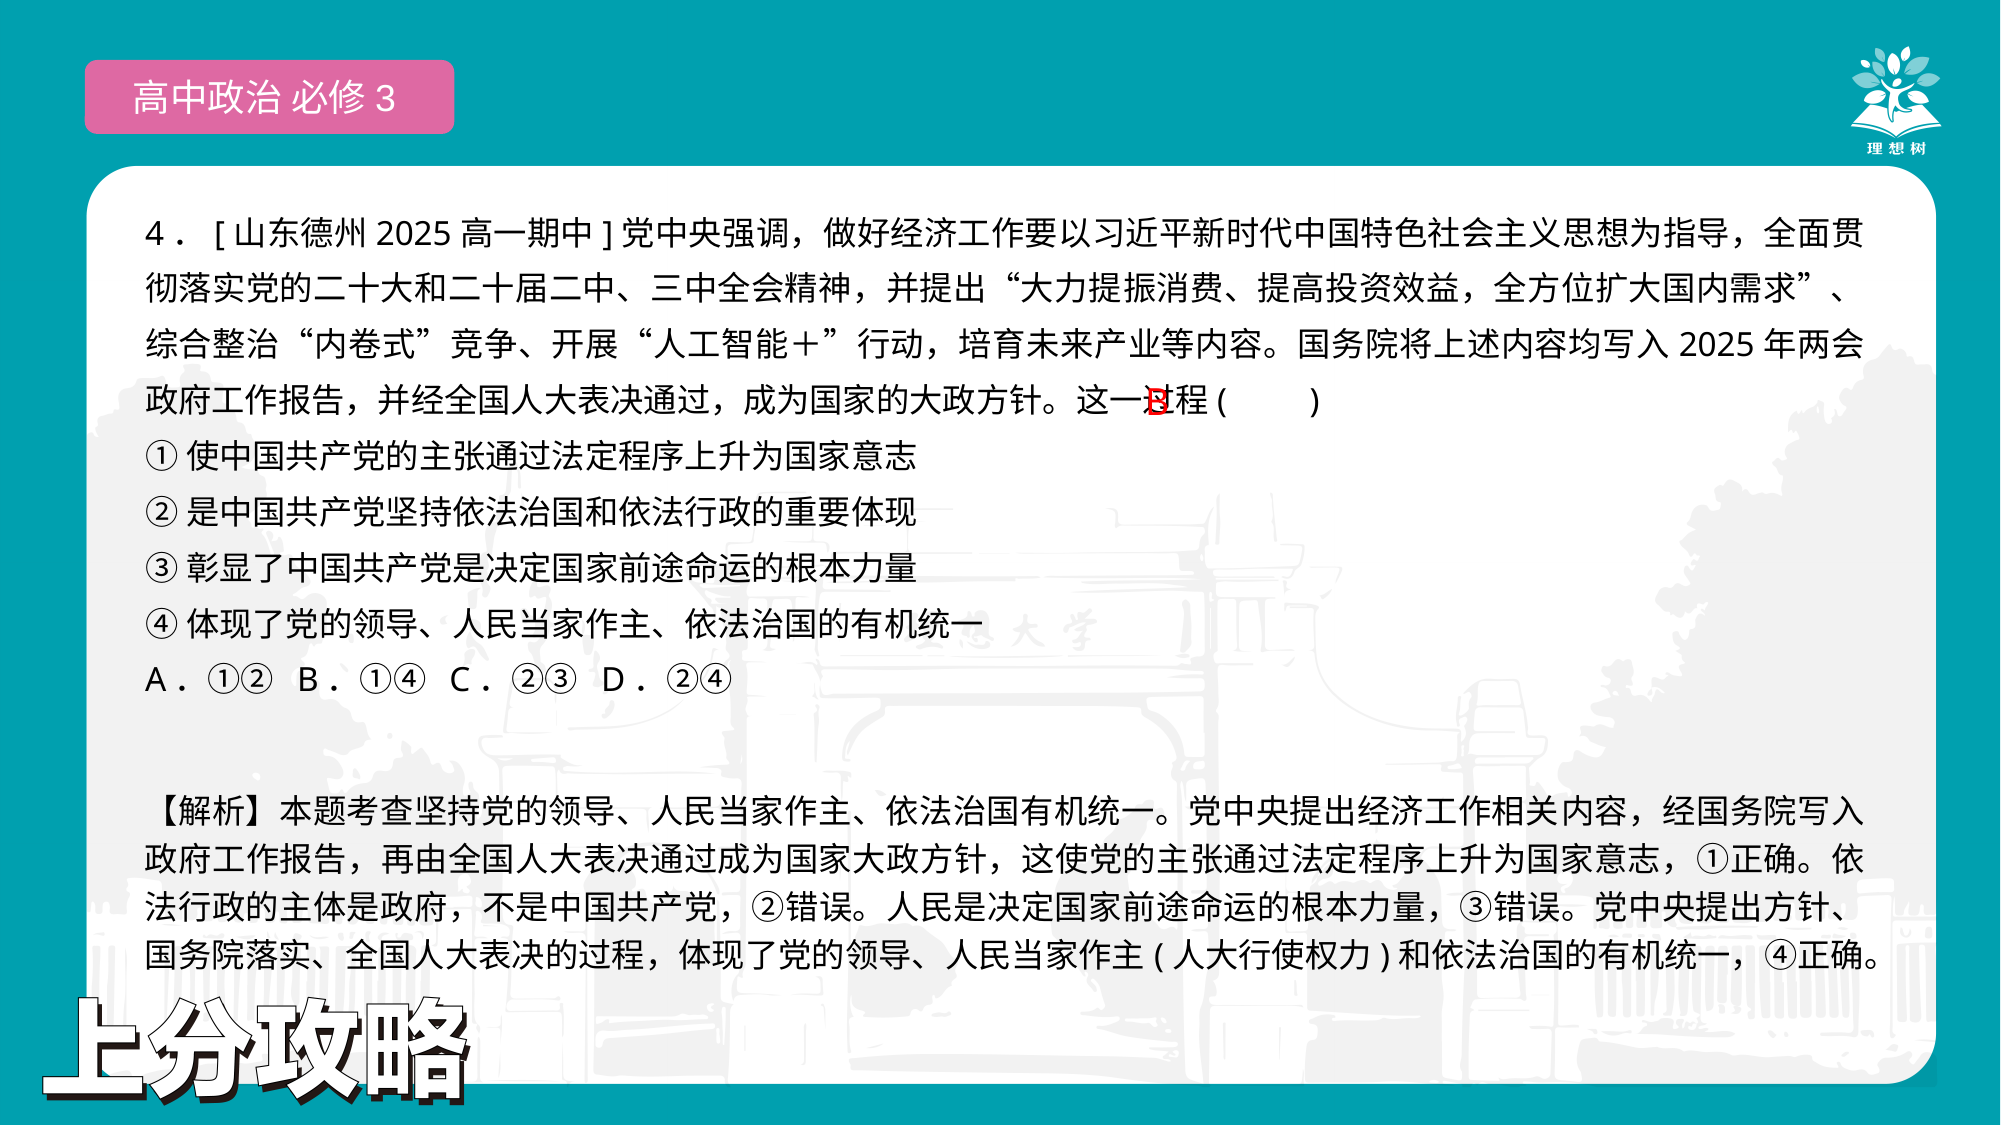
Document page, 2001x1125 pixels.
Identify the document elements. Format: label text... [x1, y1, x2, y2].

text_box 高中政治 必修3 [83, 58, 456, 135]
picture [0, 0, 2001, 1125]
text_box 4．[山东德州2025高一期中]党中央强调，做好经济工作要以习近平新时代中国特色社会主义思想为指导，全面贯彻落实党的二十大和二十届二中、三中全会精神，并提出“大力提振消费、提高投资效益，全方位扩大国内需求”、综合整治“内卷式”竞争、开展“人工智能＋”行动，培育未来产业等内容。国务院将上述内容均写入2025年两会政府工作报告，并经全国人大表决通过，成为国家的大政方针。这一过程( ) ①使中国共产党的主张通过法定程序上升为国家意志 ②是中国共产党坚持依法治国和依法行政的重要体现 ③彰显了中国共产党是决定国家前途命运的根本力量 ④体现了党的领导、人民当家作主、依法治国的有机统一 A．①② B．①④ C．②③ D．②④ [130, 188, 1880, 706]
text_box 【解析】本题考查坚持党的领导、人民当家作主、依法治国有机统一。党中央提出经济工作相关内容，经国务院写入政府工作报告，再由全国人大表决通过成为国家大政方针，这使党的主张通过法定程序上升为国家意志，①正确。依法行政的主体是政府，不是中国共产党，②错误。人民是决定国家前途命运的根本力量，③错误。党中央提出方针、国务院落实、全国人大表决的过程，体现了党的领导、人民当家作主(人大行使权力)和依法治国的有机统一，④正确。 [130, 775, 1880, 982]
text_box B [1120, 348, 1238, 431]
